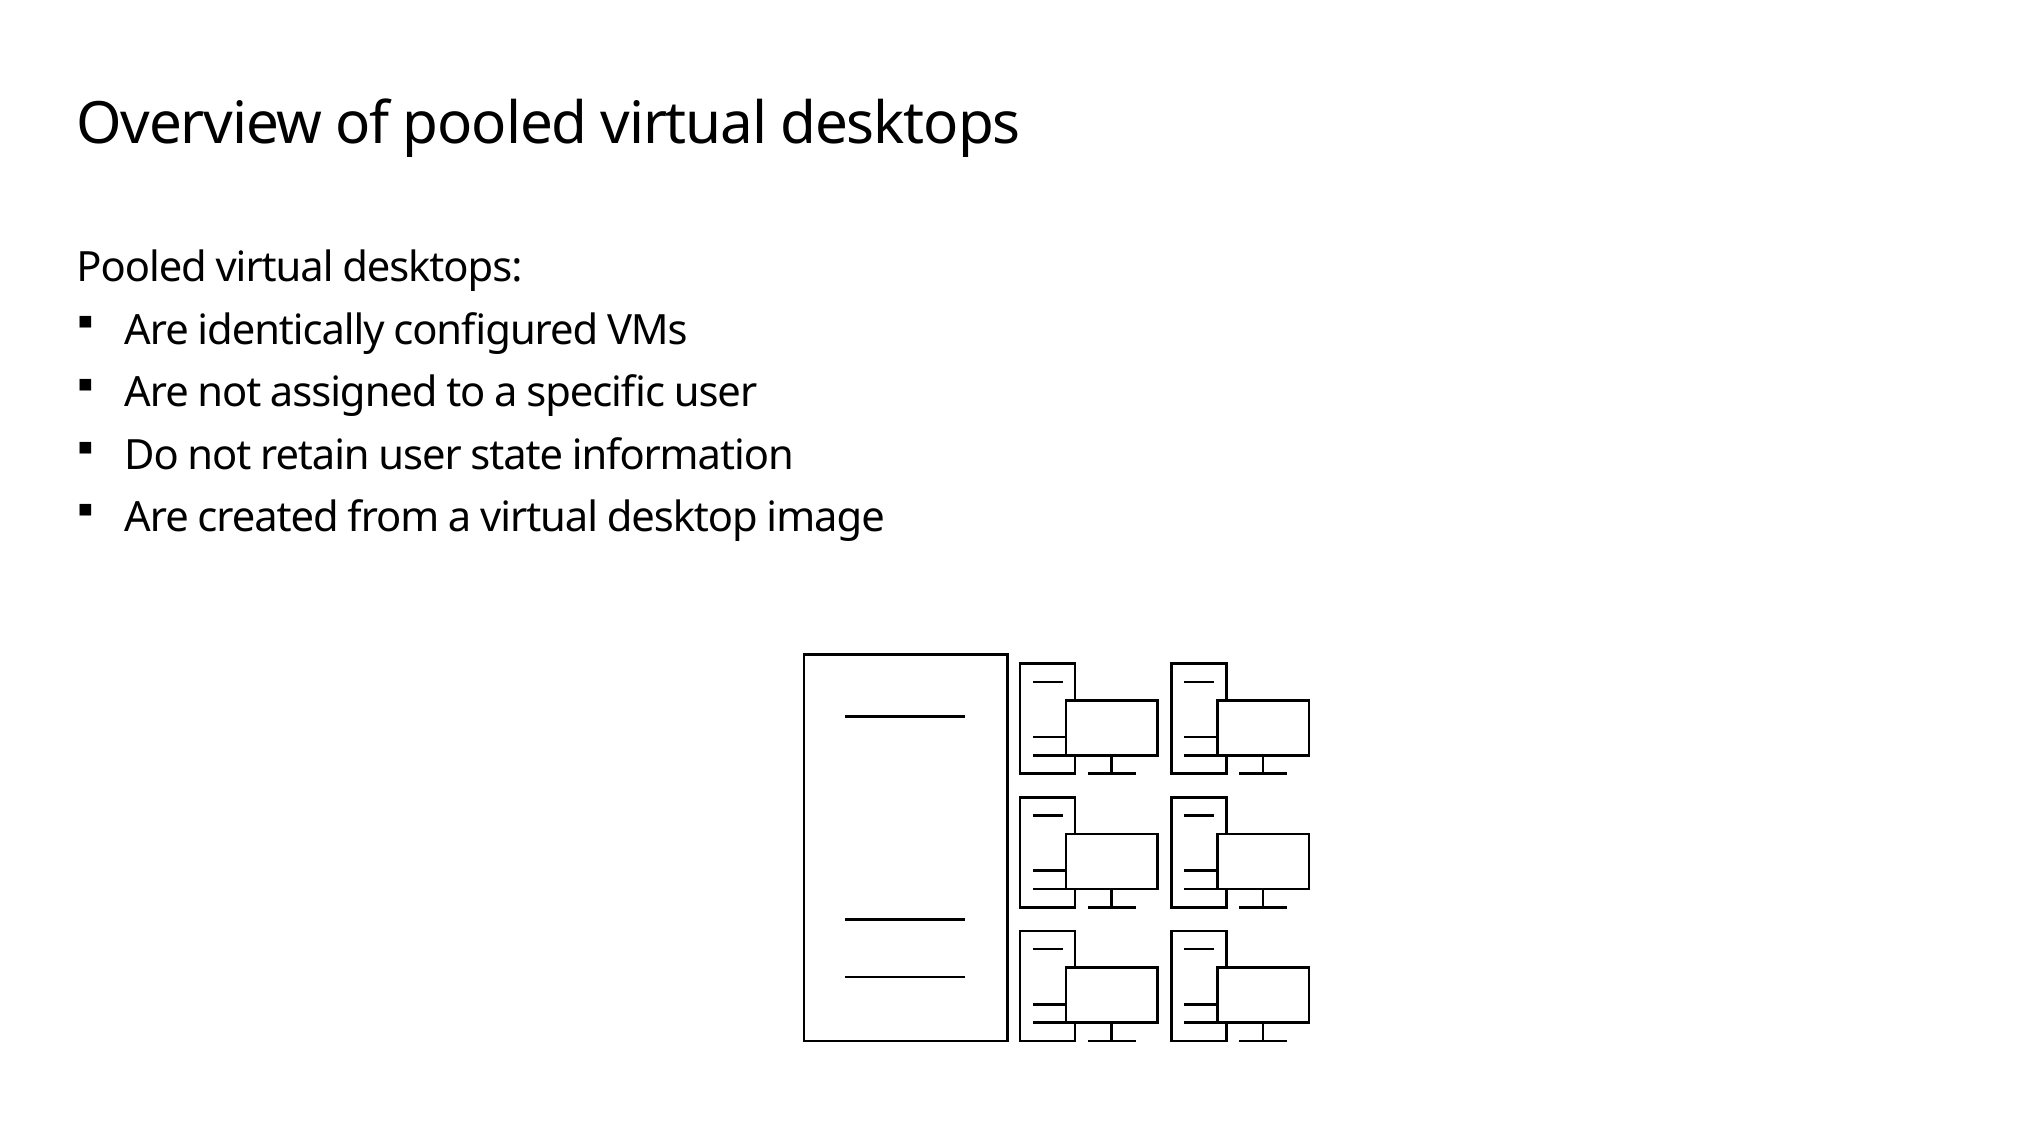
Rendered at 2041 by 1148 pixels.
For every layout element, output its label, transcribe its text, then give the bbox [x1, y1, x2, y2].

title Overview of pooled virtual desktops [76, 93, 1968, 161]
list Pooled virtual desktops: Are identically configured VMs Are not assigned to a specific user Do not retain user state information Are created from a virtual desktop image [76, 240, 1968, 1074]
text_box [803, 654, 1310, 1042]
